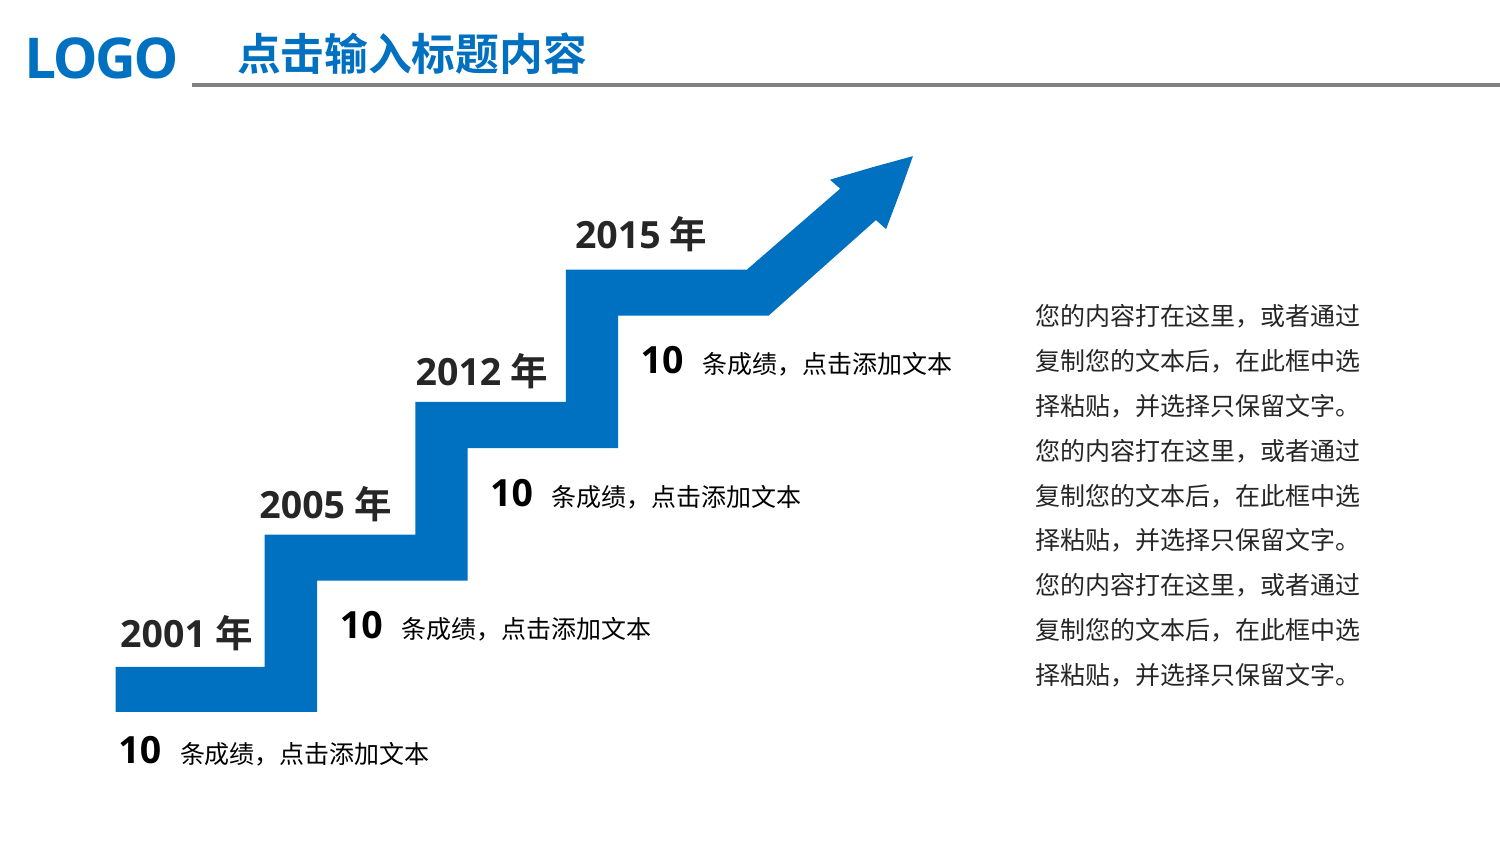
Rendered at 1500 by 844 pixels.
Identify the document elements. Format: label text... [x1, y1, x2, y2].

text_box 10 条成绩，点击添加文本 [478, 463, 892, 520]
text_box [115, 156, 913, 712]
text_box 2012年 [404, 342, 560, 399]
text_box 点击输入标题内容 [209, 20, 615, 85]
text_box 10 条成绩，点击添加文本 [328, 595, 741, 653]
text_box 您的内容打在这里，或者通过复制您的文本后，在此框中选择粘贴，并选择只保留文字。 您的内容打在这里，或者通过复制您的文本后，在此框中选择粘贴，并选择只保留文字。 您的内容打在这里，或者通过复制您的文本后，在此框中选择粘贴，并选择只保留文字。 [1024, 280, 1397, 741]
text_box 2001年 [108, 604, 264, 661]
text_box 10 条成绩，点击添加文本 [107, 720, 520, 777]
text_box 2015年 [563, 205, 719, 262]
text_box 10 条成绩，点击添加文本 [629, 330, 972, 388]
text_box 2005年 [248, 474, 403, 532]
